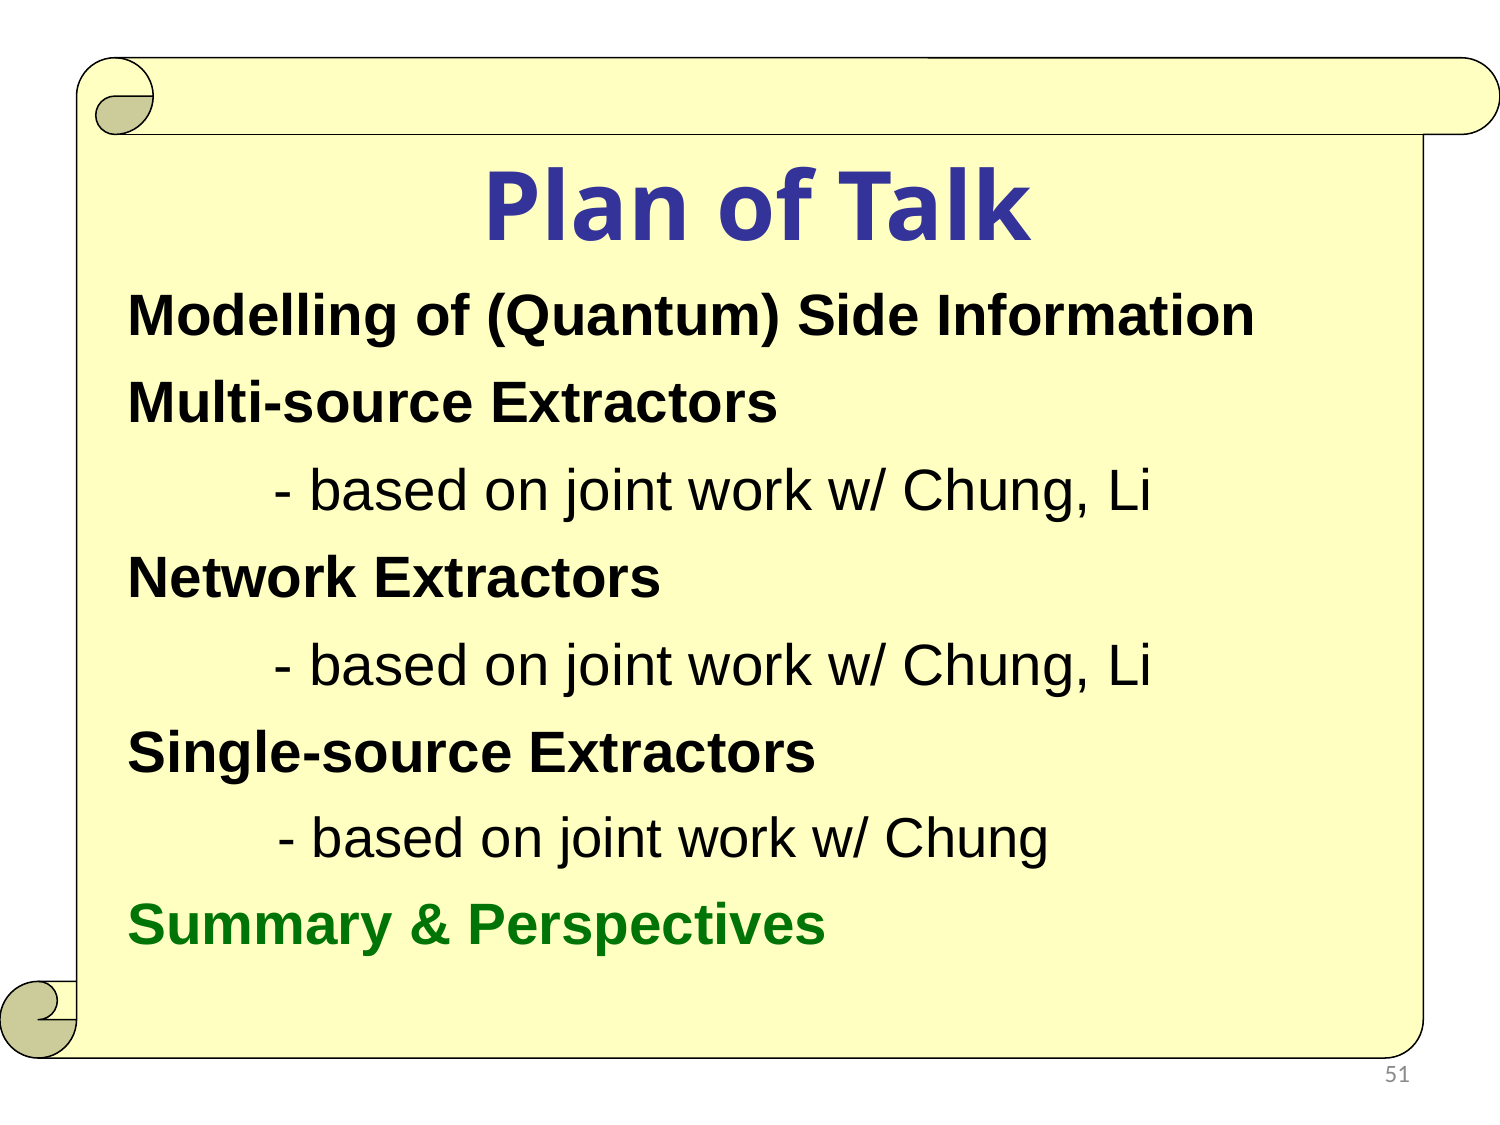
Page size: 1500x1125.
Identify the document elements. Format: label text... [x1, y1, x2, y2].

text_box Plan of Talk Modelling of (Quantum) Side Information Multi-source Extractors - based on joint work w/ Chung, Li Network Extractors - based on joint work w/ Chung, Li Single-source Extractors - based on joint work w/ Chung Summary & Perspectives [112, 137, 1401, 964]
text_box [0, 57, 1500, 1059]
slide_number 51 [1074, 1042, 1425, 1103]
